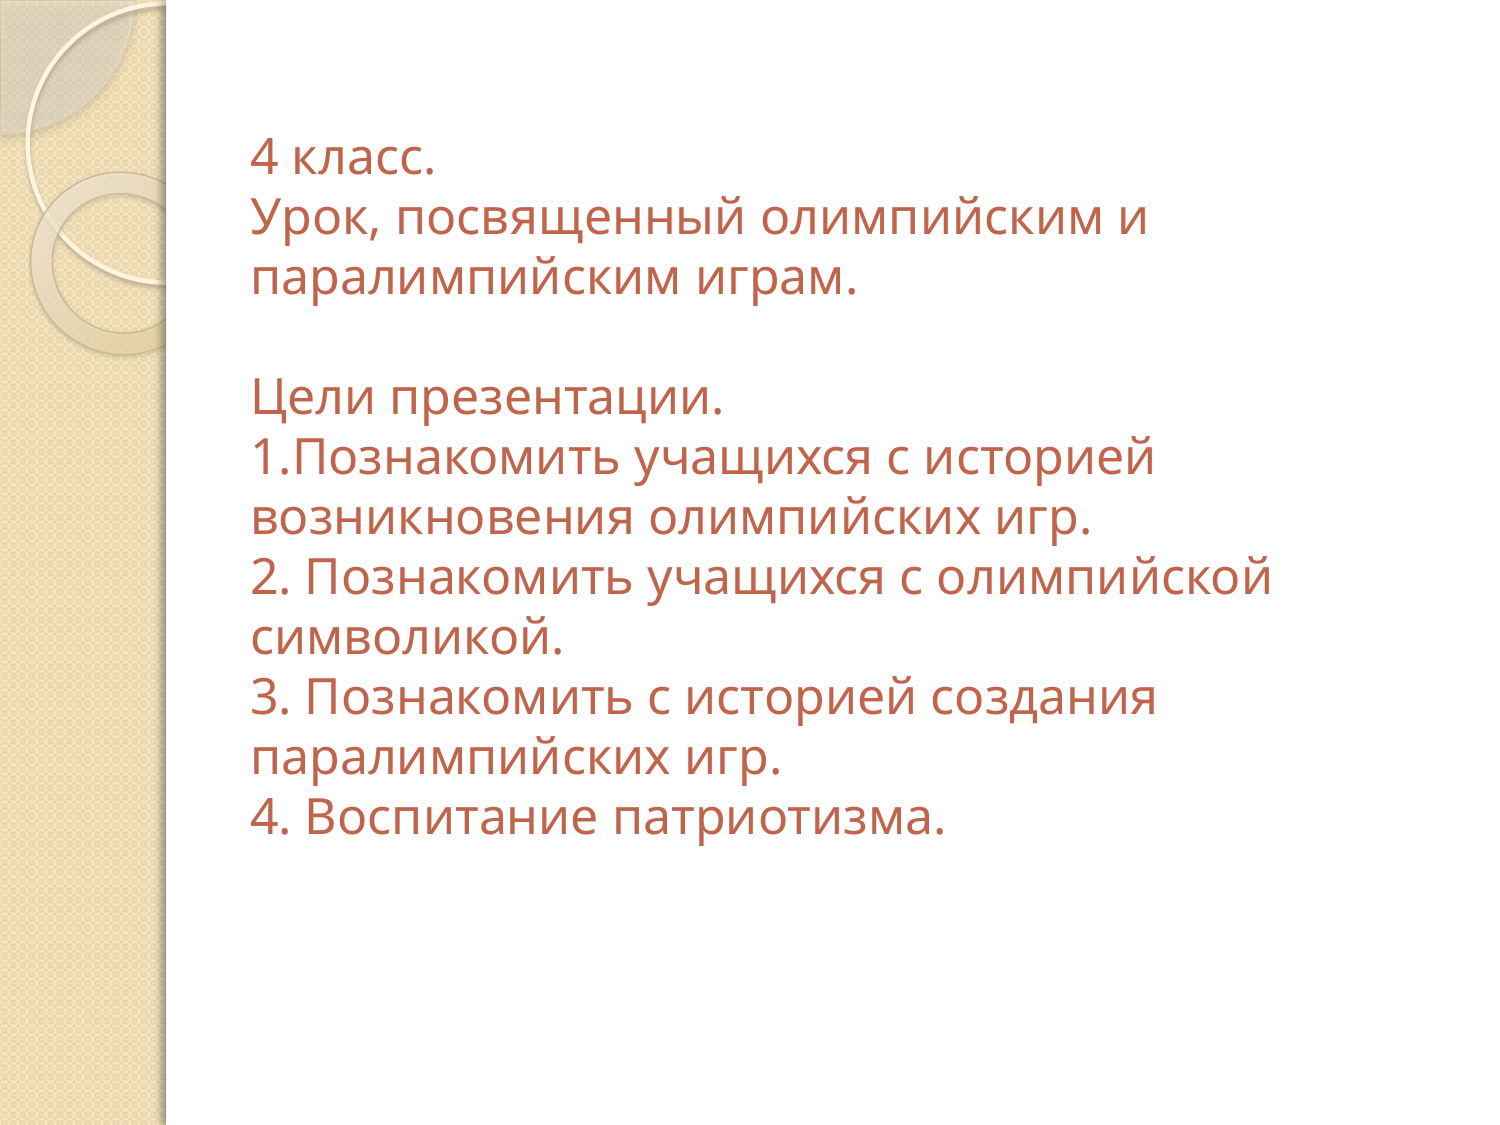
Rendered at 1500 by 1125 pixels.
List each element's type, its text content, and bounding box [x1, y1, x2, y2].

title 4 класс. Урок, посвященный олимпийским и паралимпийским играм. Цели презентации. 1.Познакомить учащихся с историей возникновения олимпийских игр. 2. Познакомить учащихся с олимпийской символикой. 3. Познакомить с историей создания паралимпийских игр. 4. Воспитание патриотизма. [235, 45, 1466, 985]
